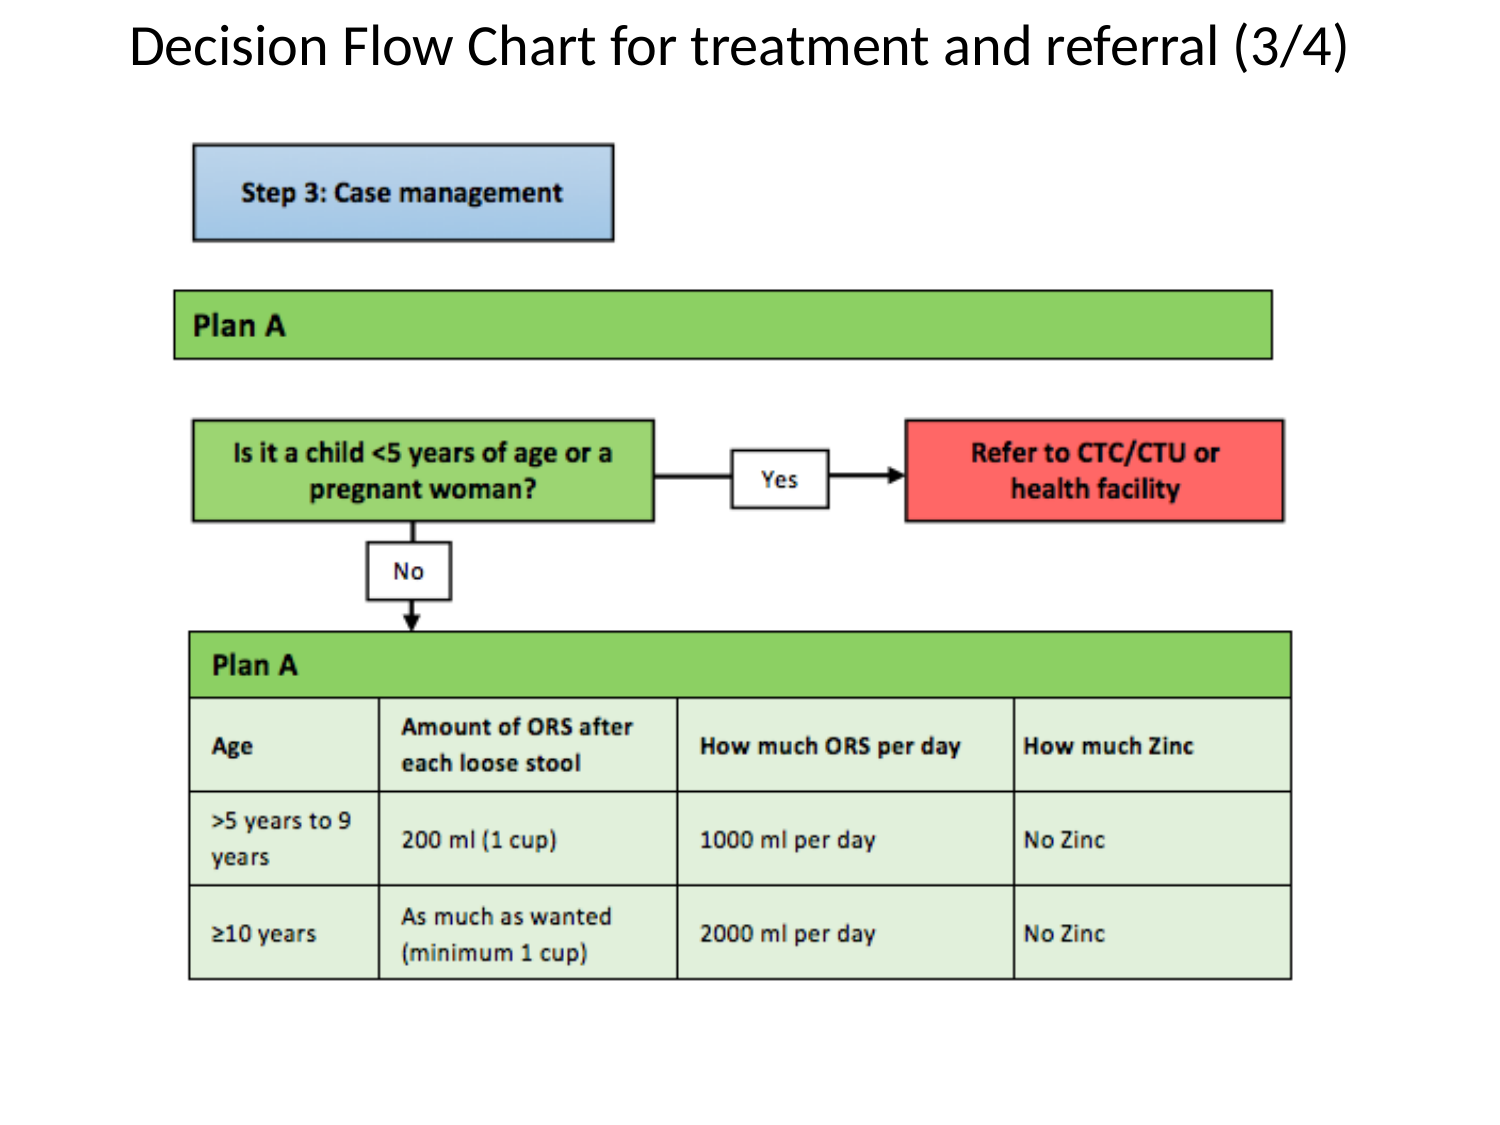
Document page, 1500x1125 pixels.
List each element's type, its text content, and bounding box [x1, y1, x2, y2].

text_box Decision Flow Chart for treatment and referral (3/4) [64, 0, 1415, 188]
picture [159, 125, 1329, 1034]
